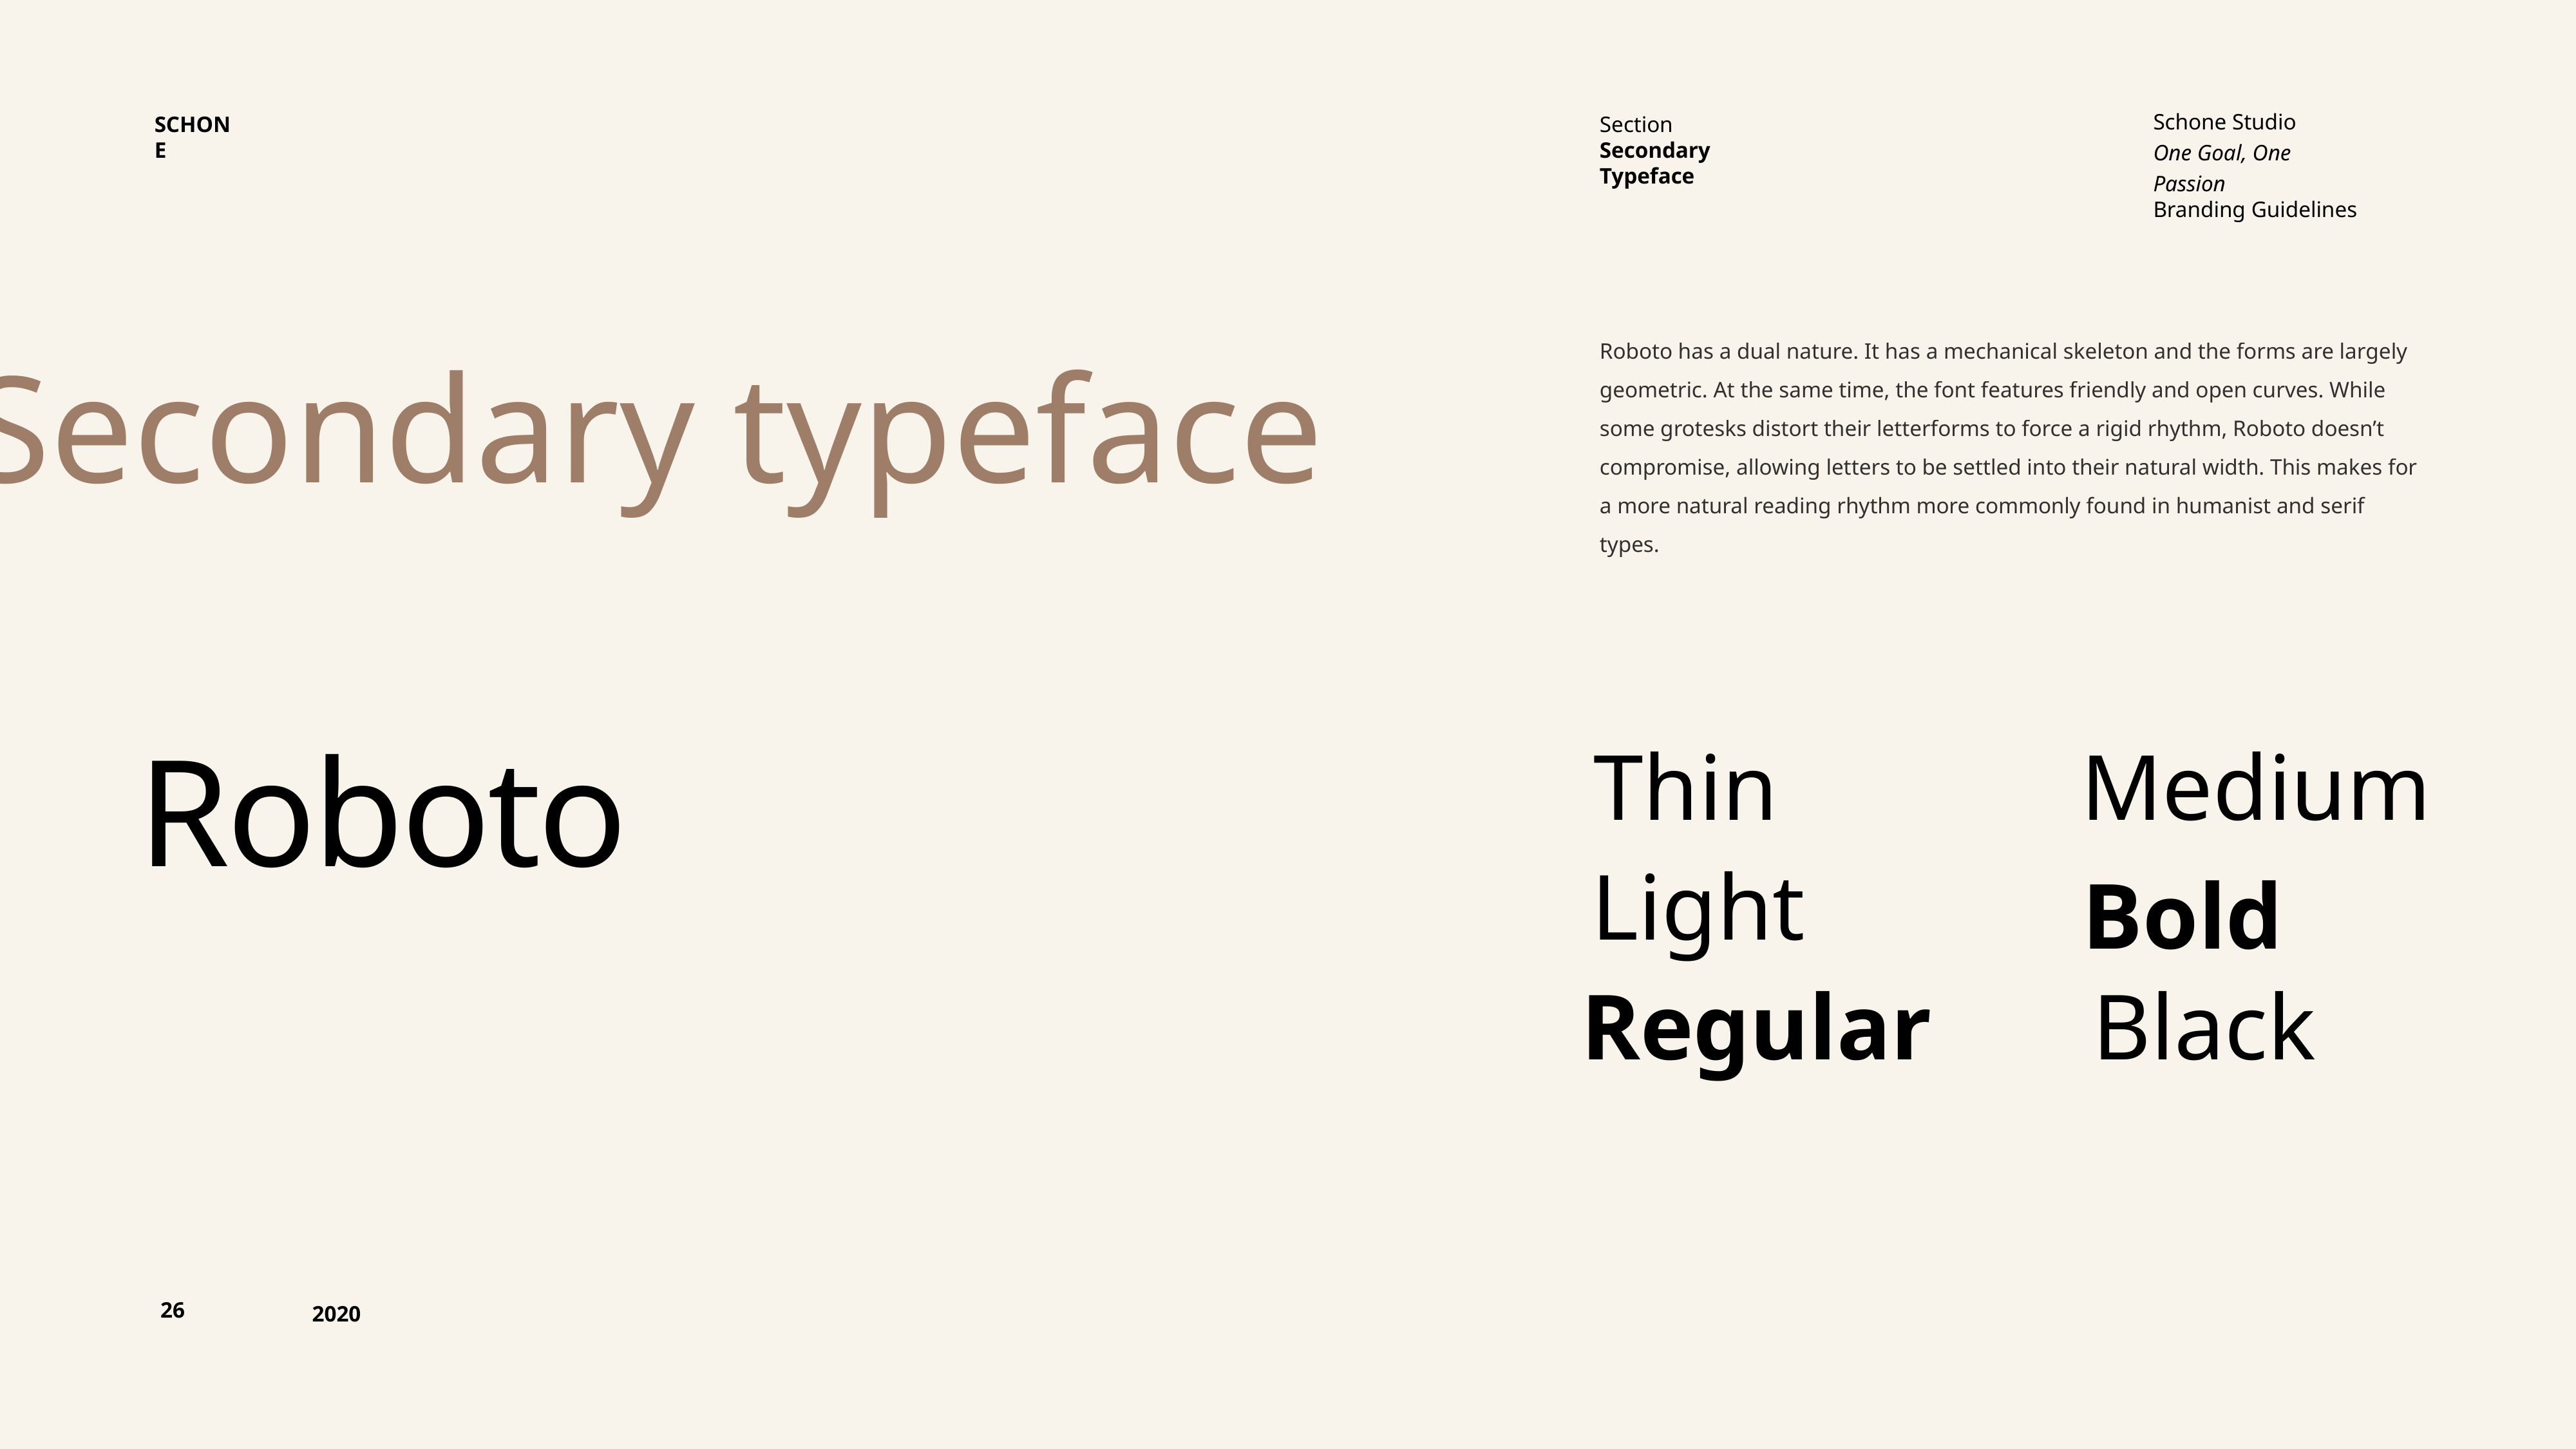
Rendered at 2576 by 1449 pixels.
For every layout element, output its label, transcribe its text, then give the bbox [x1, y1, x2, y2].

text_box Light [1584, 842, 1813, 962]
list Schone Studio One Goal, One Passion Branding Guidelines [2145, 116, 2371, 214]
text_box Medium [2073, 723, 2439, 846]
text_box Roboto [130, 731, 635, 906]
list 2020 [304, 1293, 371, 1334]
text_box Bold [2075, 851, 2291, 974]
list SCHONE [146, 116, 249, 158]
text_box Roboto has a dual nature. It has a mechanical skeleton and the forms are largely geometric. At the same time, the font features friendly and open curves. While some grotesks distort their letterforms to force a rigid rhythm, Roboto doesn’t compromise, allowing letters to be settled into their natural width. This makes for a more natural reading rhythm more commonly found in humanist and serif types. [1592, 317, 2429, 564]
text_box Regular [1573, 962, 1940, 1086]
slide_number 26 [151, 1293, 194, 1334]
list Section Secondary Typeface [1591, 116, 1805, 184]
text_box Thin [1586, 723, 1786, 842]
text_box Secondary typeface [0, 361, 1332, 518]
text_box Black [2085, 962, 2324, 1086]
